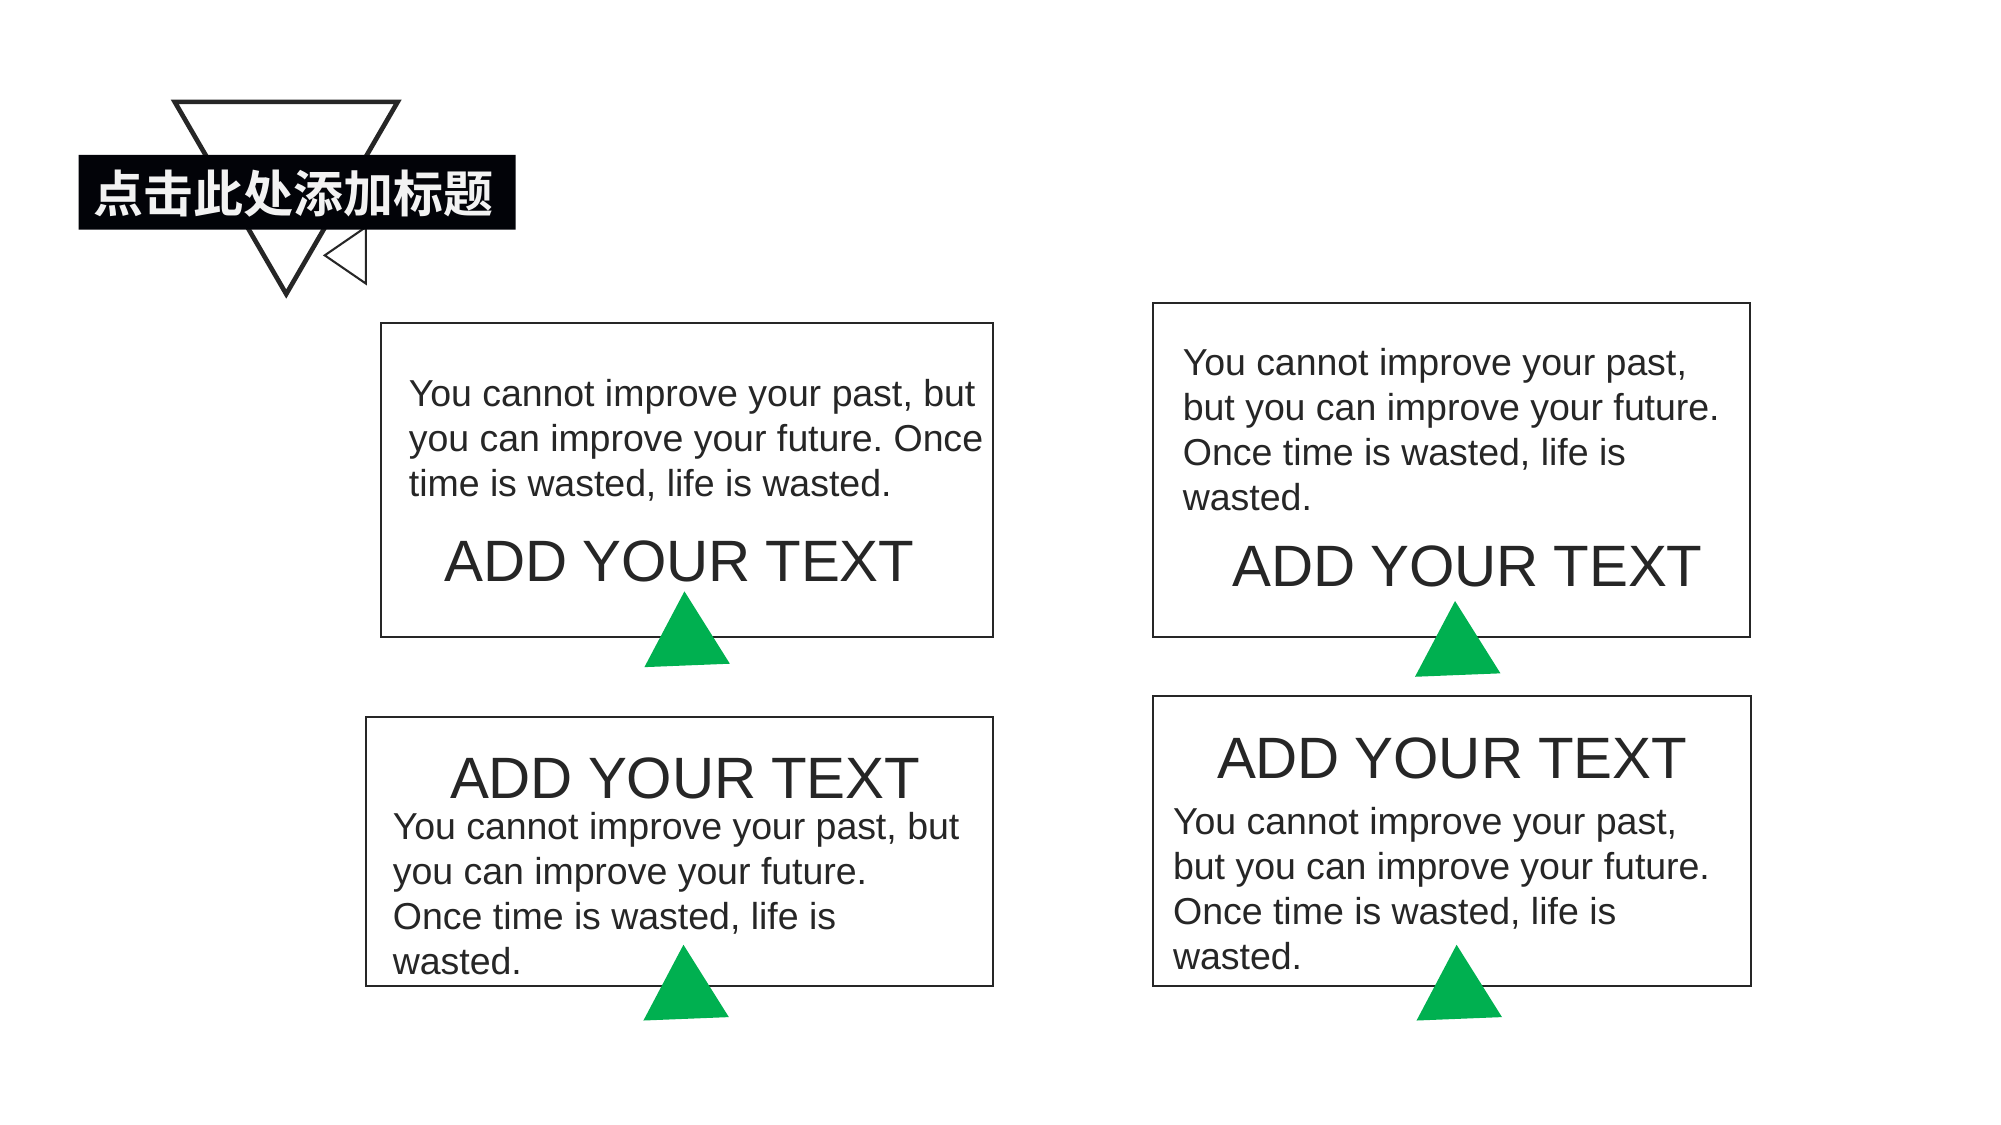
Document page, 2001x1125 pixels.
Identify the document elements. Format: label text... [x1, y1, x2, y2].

text_box You cannot improve your past, but you can improve your future. Once time is wasted, life is wasted. [1168, 330, 1754, 526]
text_box [1413, 598, 1503, 678]
text_box [642, 589, 732, 669]
text_box [380, 322, 994, 638]
text_box [1152, 695, 1752, 987]
text_box [322, 230, 367, 286]
text_box [247, 230, 325, 297]
text_box 点击此处添加标题 [78, 154, 516, 230]
text_box ADD YOUR TEXT [1217, 526, 1718, 606]
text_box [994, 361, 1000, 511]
text_box [1414, 942, 1504, 1022]
text_box [172, 100, 400, 154]
text_box [1152, 302, 1751, 638]
text_box [365, 716, 994, 987]
text_box [641, 942, 731, 1022]
